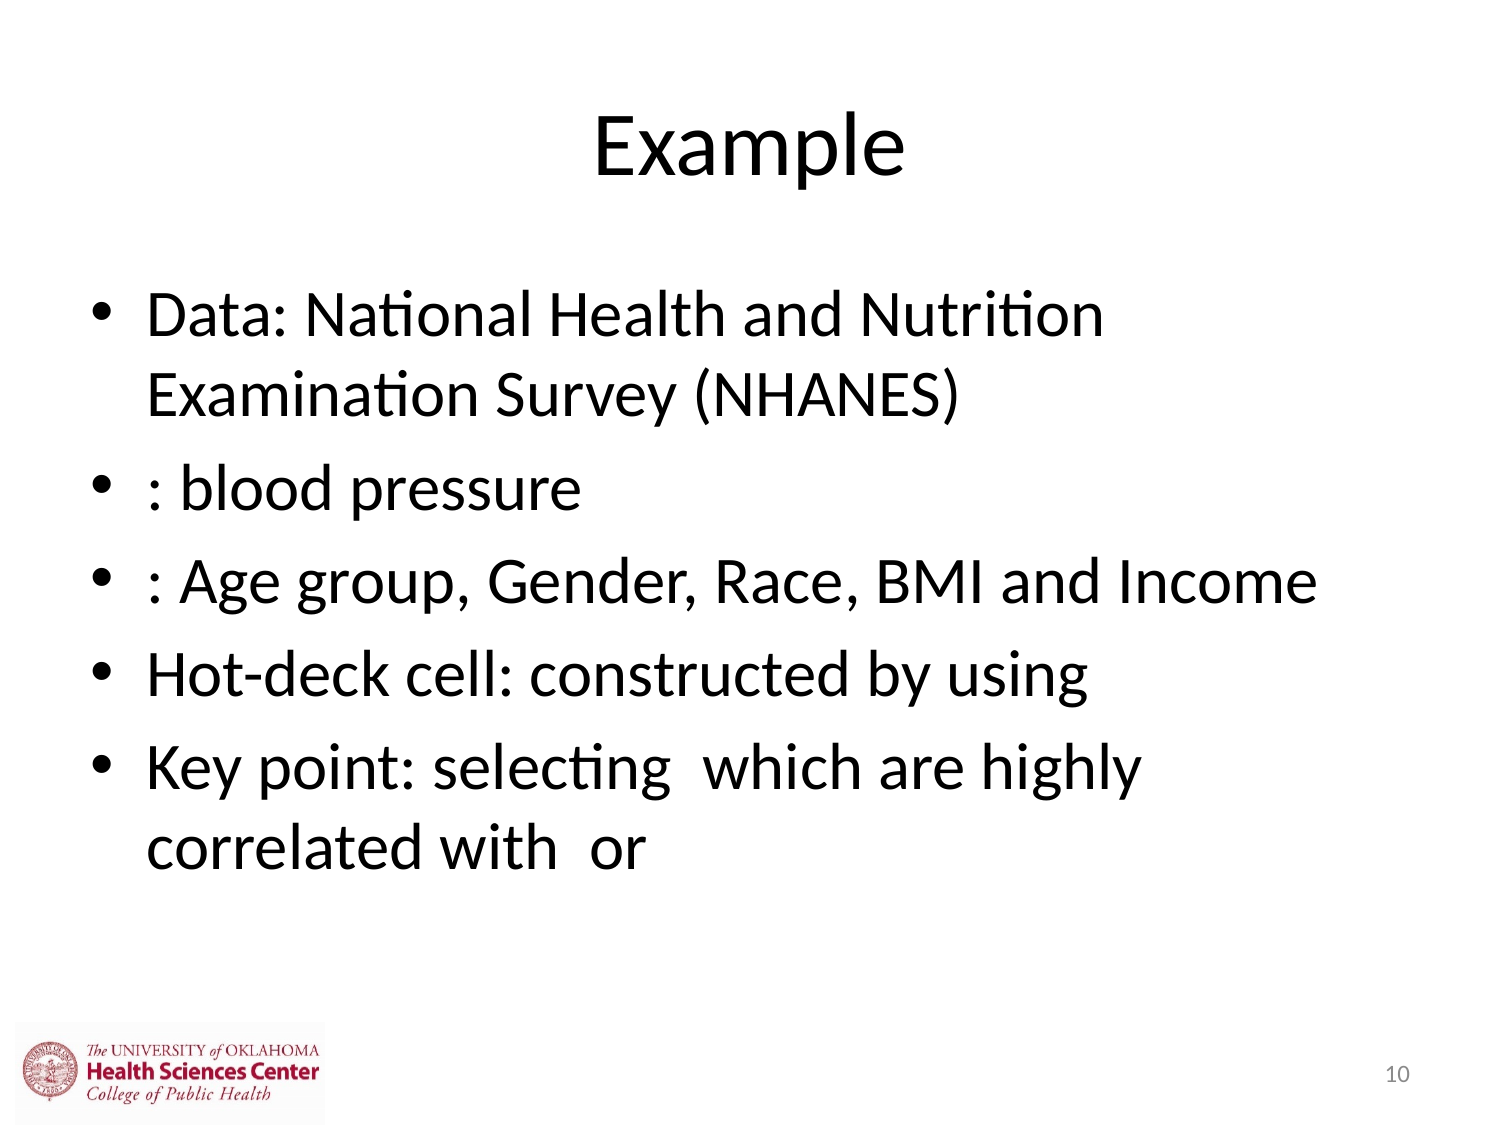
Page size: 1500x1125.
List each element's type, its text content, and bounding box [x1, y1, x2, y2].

picture [15, 1022, 325, 1125]
title Example [75, 45, 1425, 233]
slide_number 10 [1074, 1042, 1425, 1103]
